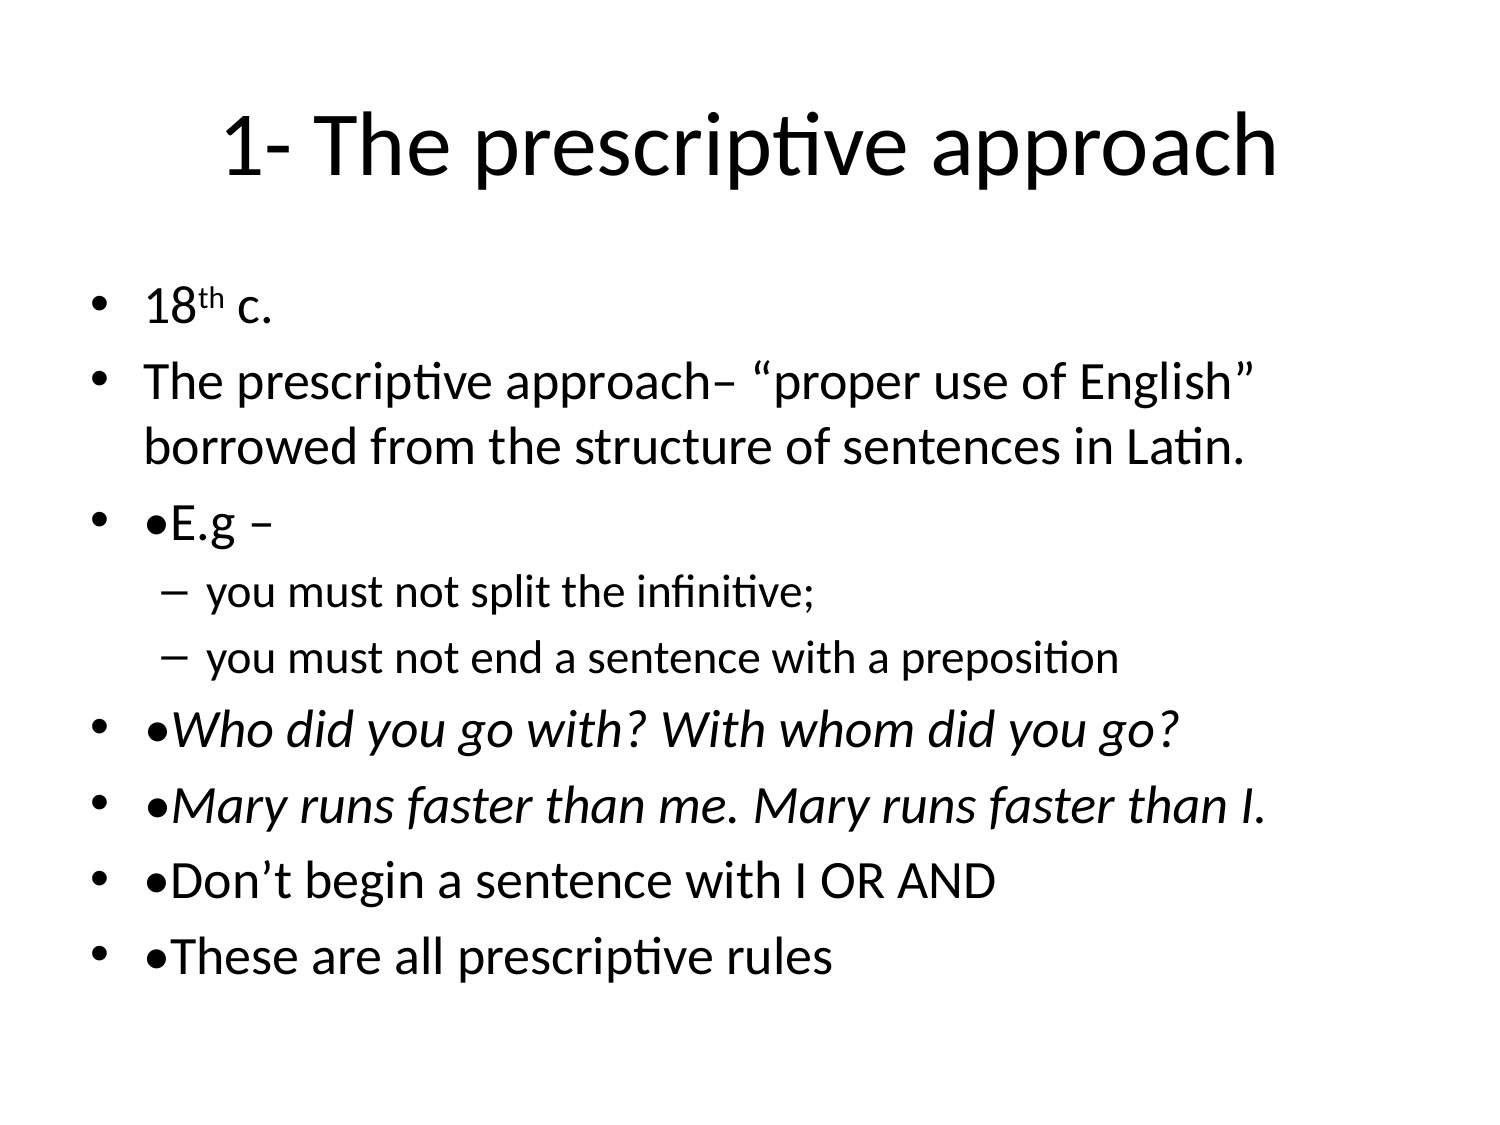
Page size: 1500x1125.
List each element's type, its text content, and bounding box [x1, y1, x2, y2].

list 18th c. The prescriptive approach– “proper use of English” borrowed from the structure of sentences in Latin. •E.g – you must not split the infinitive; you must not end a sentence with a preposition •Who did you go with? With whom did you go? •Mary runs faster than me. Mary runs faster than I. •Don’t begin a sentence with I OR AND •These are all prescriptive rules [75, 262, 1425, 1005]
title 1- The prescriptive approach [75, 45, 1425, 233]
